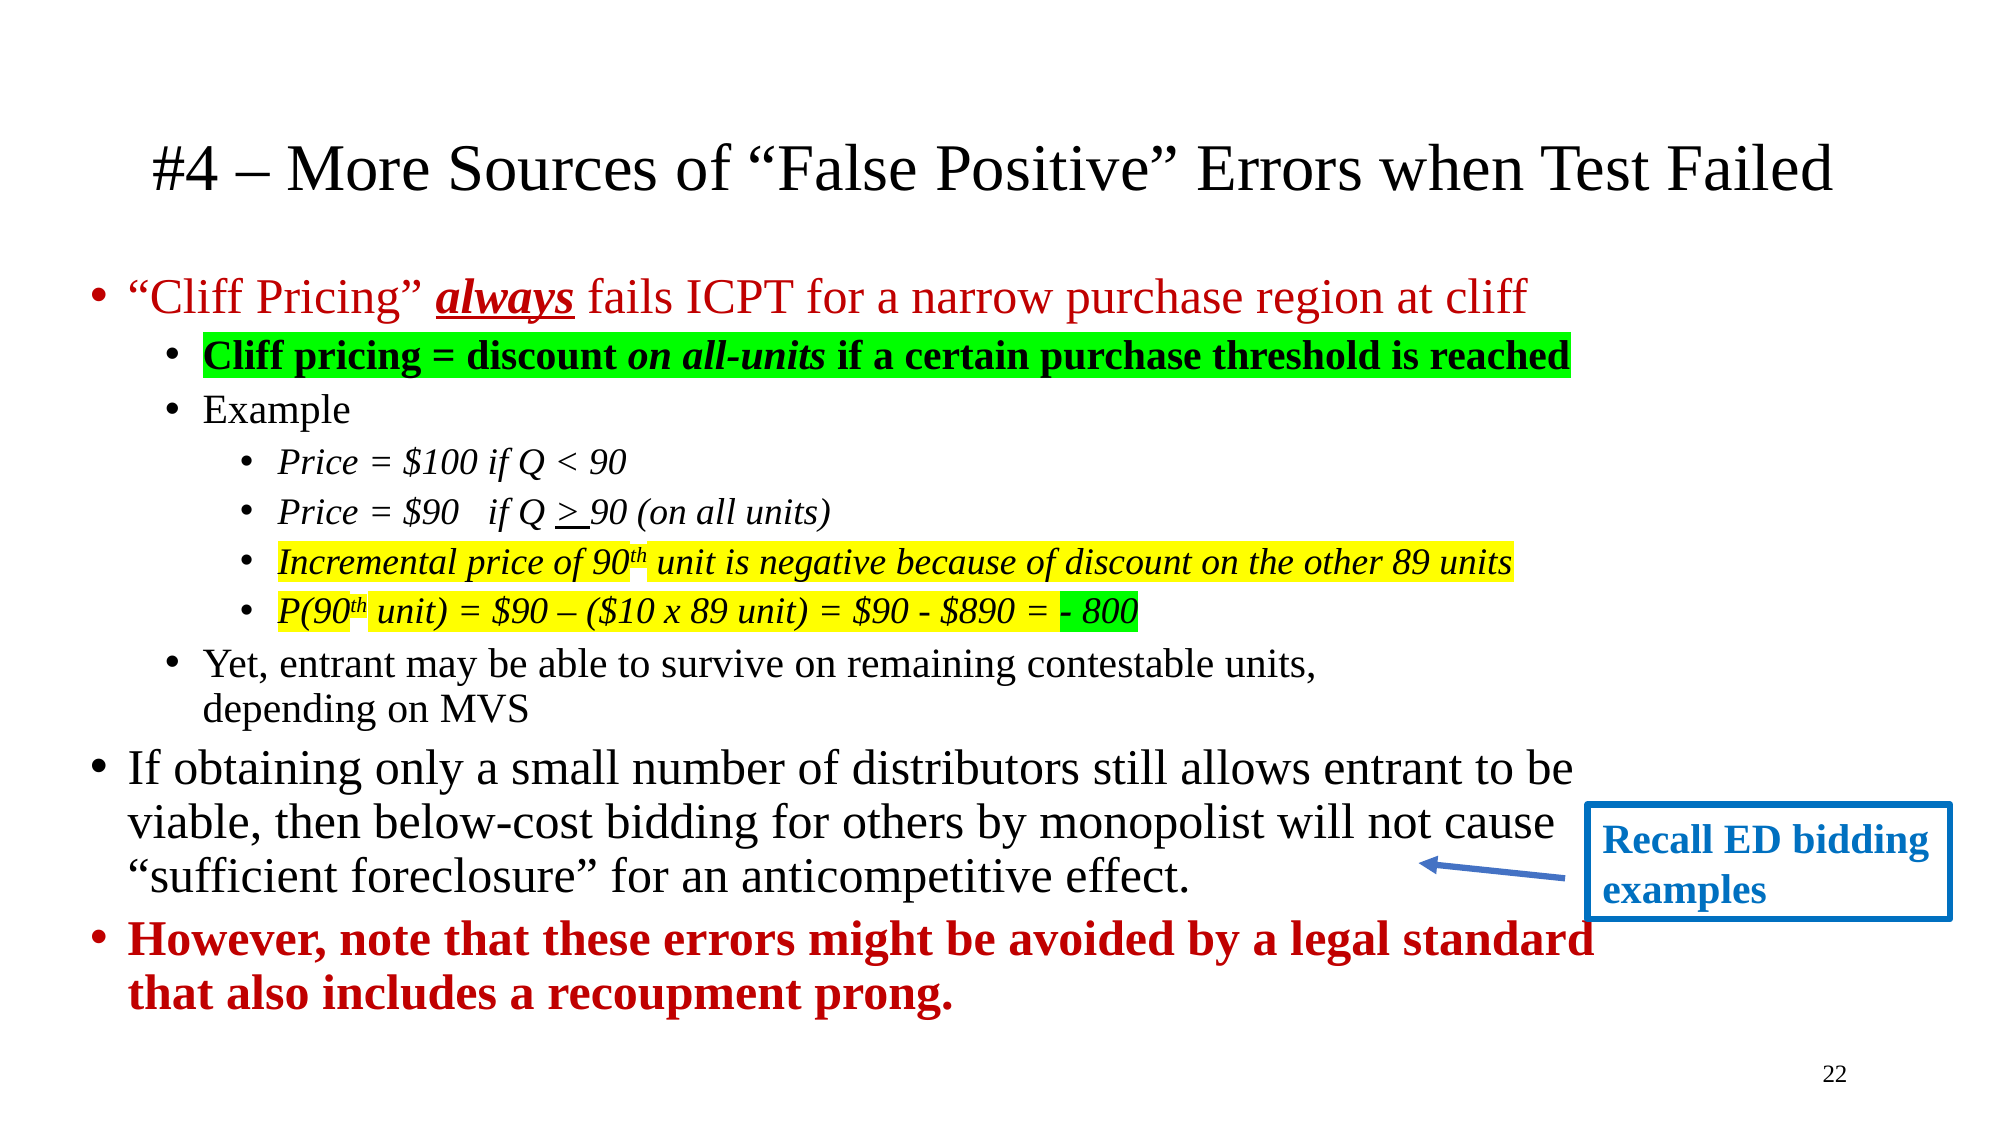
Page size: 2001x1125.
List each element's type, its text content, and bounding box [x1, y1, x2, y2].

list “Cliff Pricing” always fails ICPT for a narrow purchase region at cliff Cliff pricing = discount on all-units if a certain purchase threshold is reached Example Price = $100 if Q < 90 Price = $90 if Q > 90 (on all units) Incremental price of 90th unit is negative because of discount on the other 89 units P(90th unit) = $90 – ($10 x 89 unit) = $90 - $890 = - 800 Yet, entrant may be able to survive on remaining contestable units, depending on MVS If obtaining only a small number of distributors still allows entrant to be viable, then below-cost bidding for others by monopolist will not cause “sufficient foreclosure” for an anticompetitive effect. However, note that these errors might be avoided by a legal standard that also includes a recoupment prong. [75, 262, 1625, 1103]
slide_number 22 [1412, 1042, 1863, 1103]
text_box Recall ED bidding examples [1587, 804, 1950, 920]
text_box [1418, 862, 1566, 879]
title #4 – More Sources of “False Positive” Errors when Test Failed [137, 59, 1863, 278]
